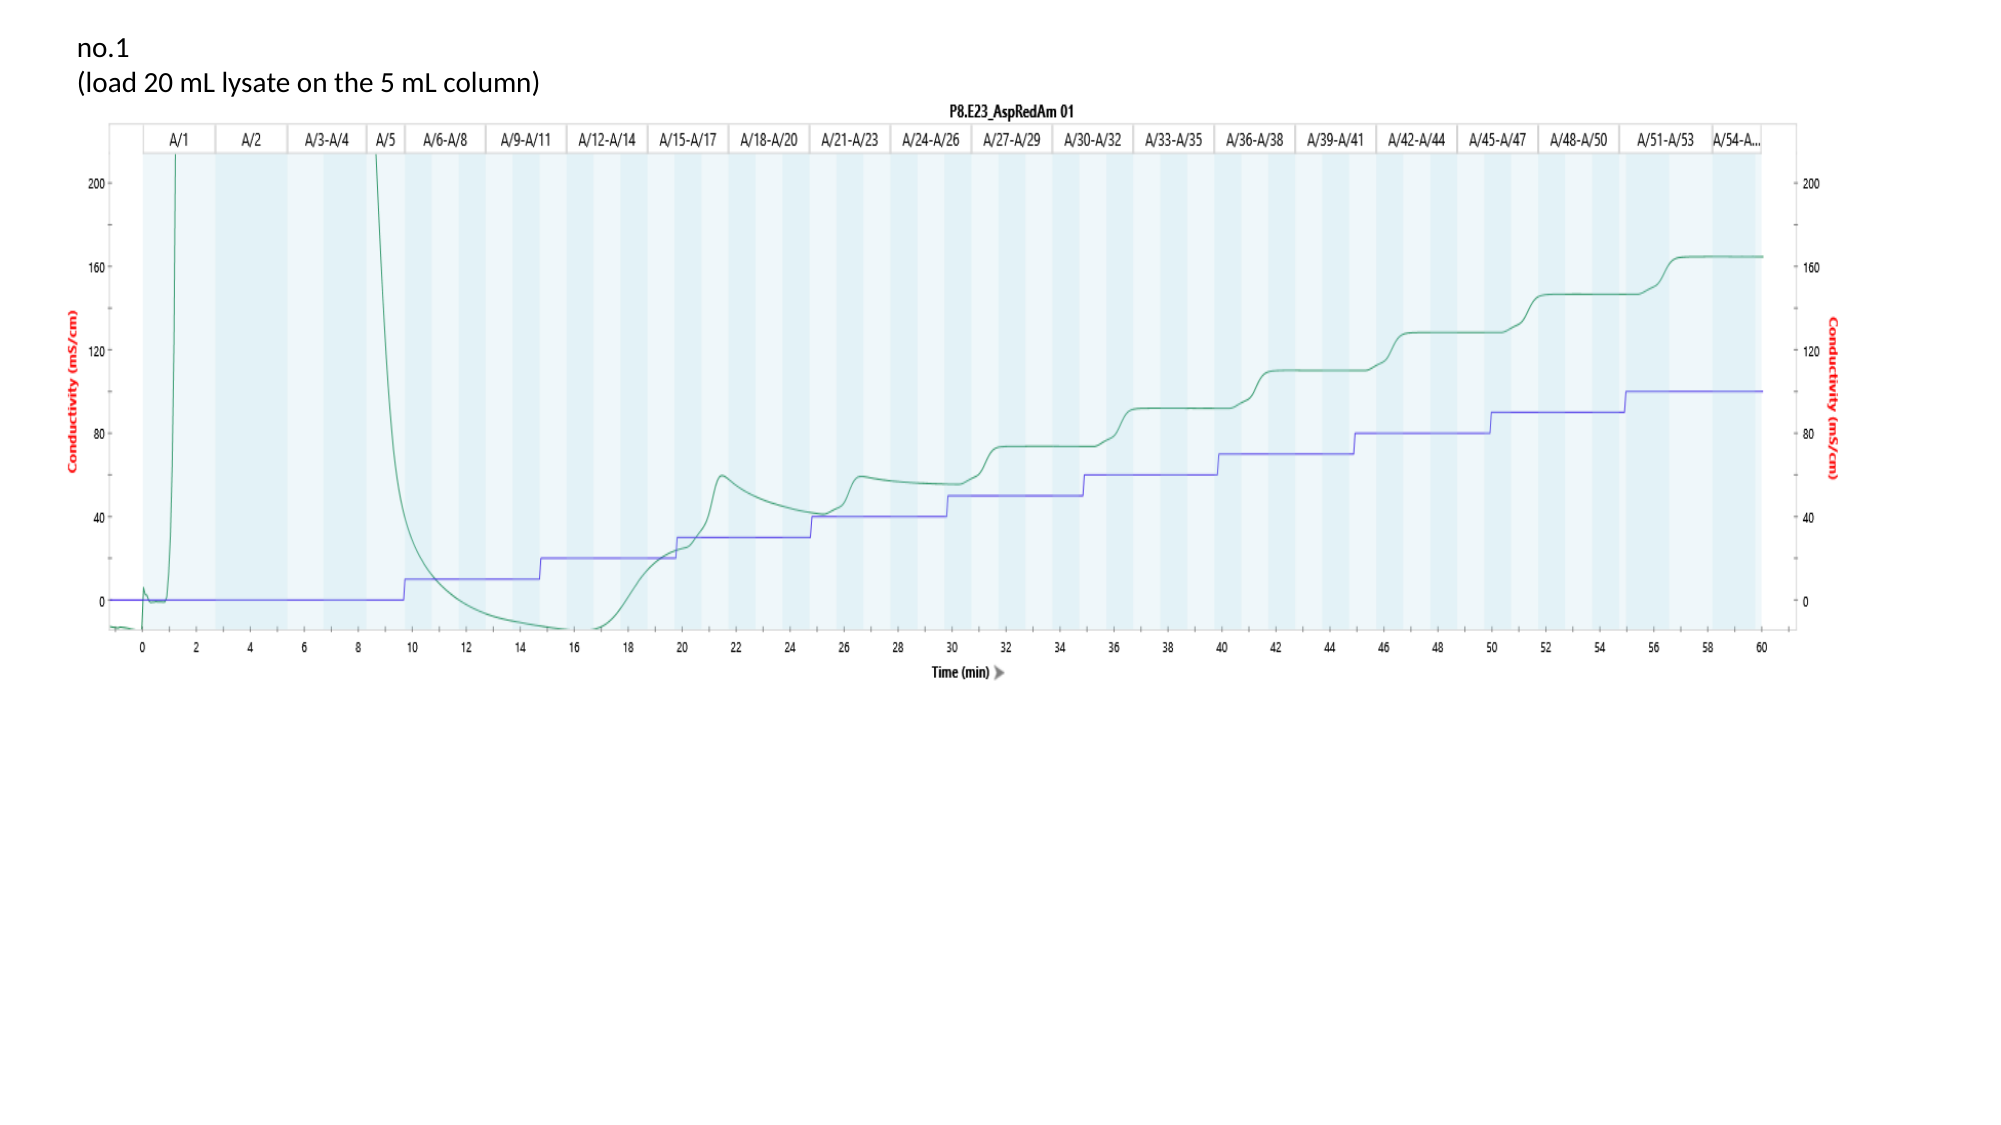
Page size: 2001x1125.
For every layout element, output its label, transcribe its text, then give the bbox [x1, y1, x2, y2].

text_box no.1 (load 20 mL lysate on the 5 mL column) [62, 20, 556, 92]
picture [59, 92, 1855, 686]
